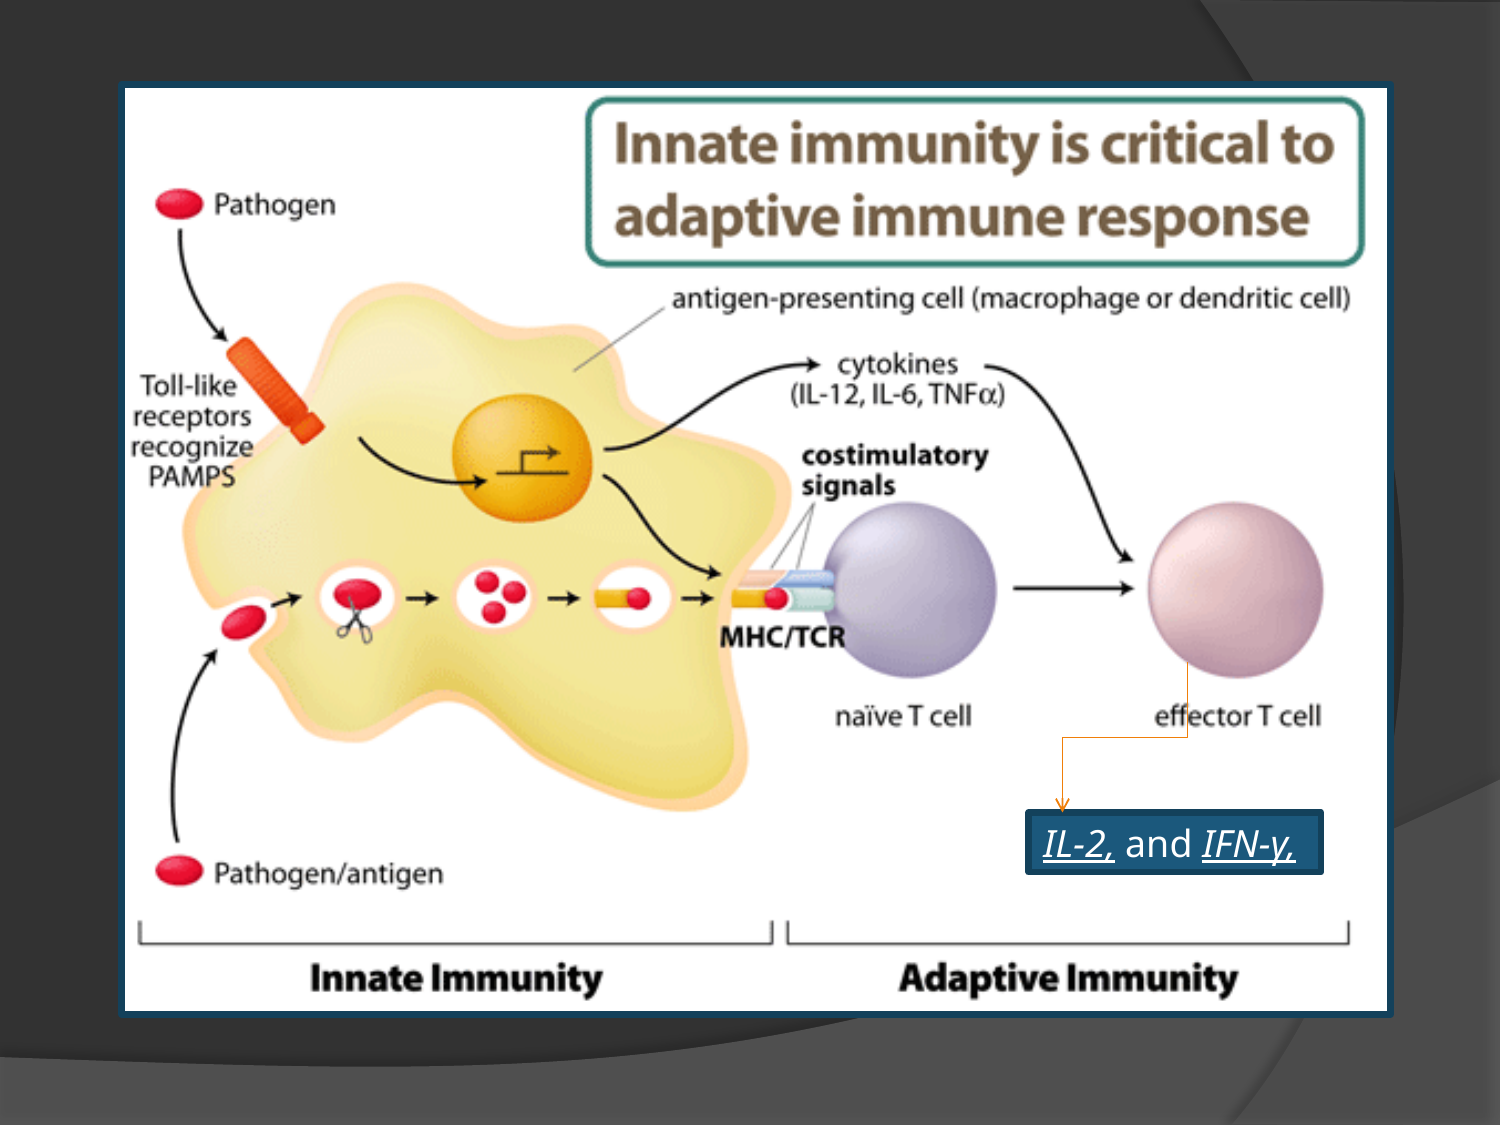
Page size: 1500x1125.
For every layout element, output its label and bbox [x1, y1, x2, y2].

list [124, 87, 1388, 1012]
text_box [1049, 674, 1201, 801]
